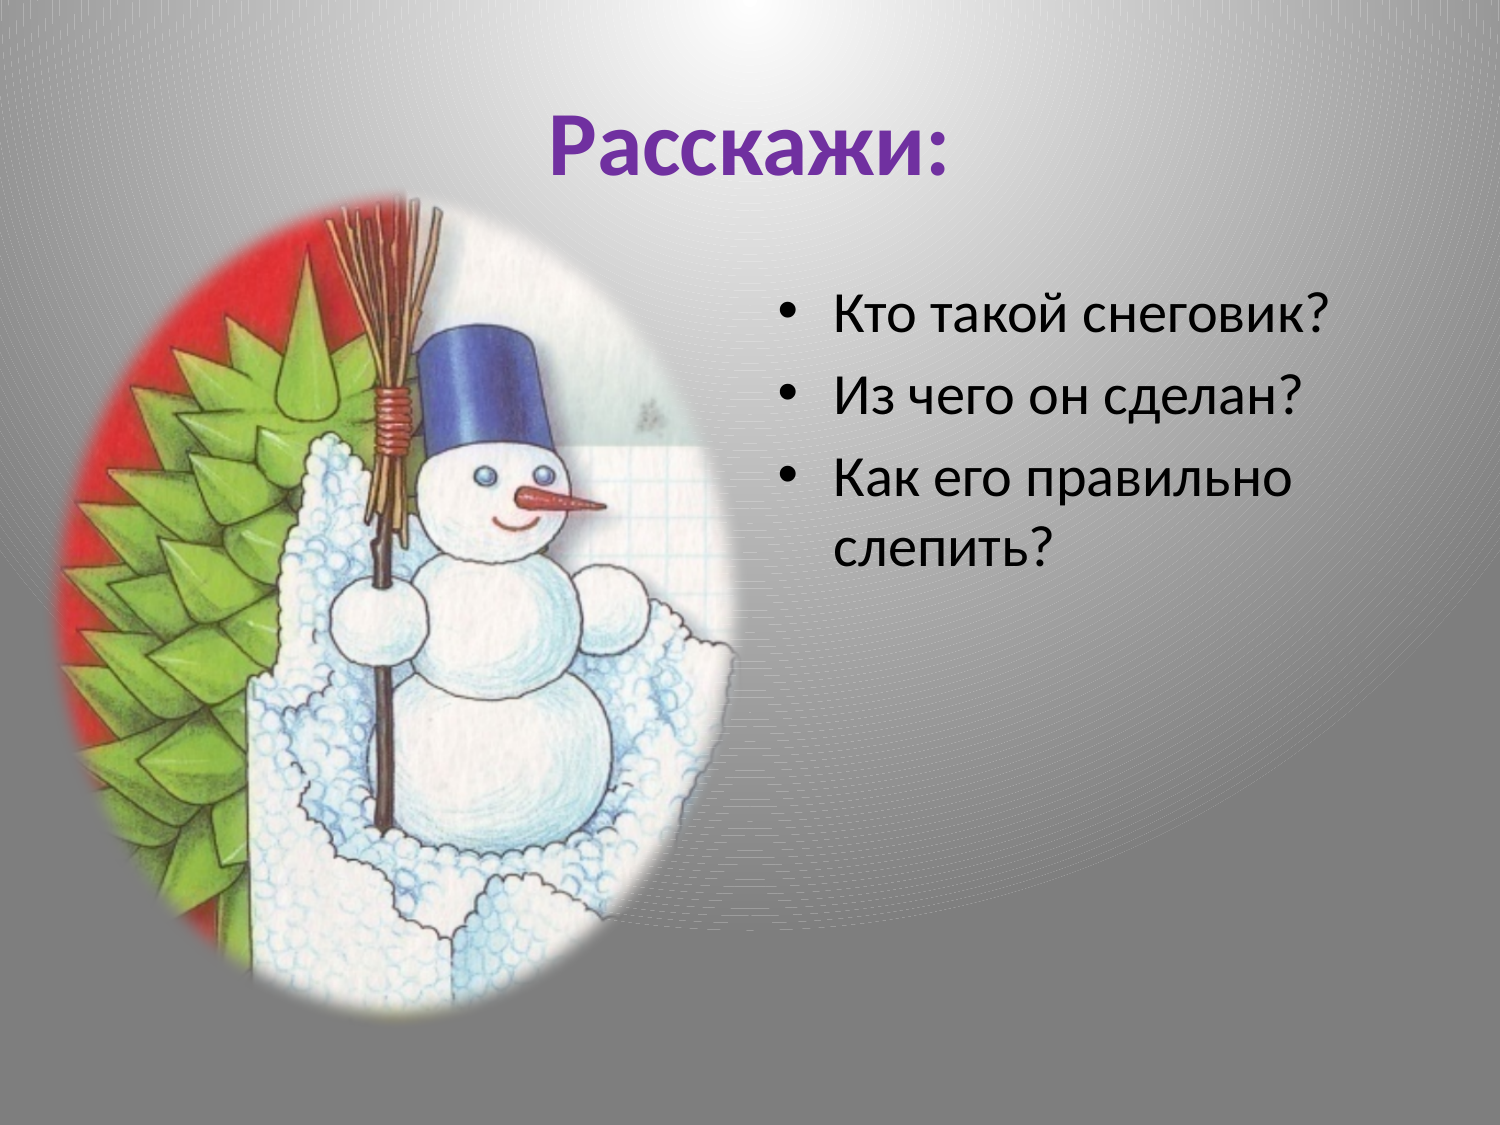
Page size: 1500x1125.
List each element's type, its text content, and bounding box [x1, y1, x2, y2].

list Кто такой снеговик? Из чего он сделан? Как его правильно слепить? [762, 267, 1459, 1071]
picture [41, 184, 751, 1031]
title Расскажи: [75, 45, 1425, 233]
